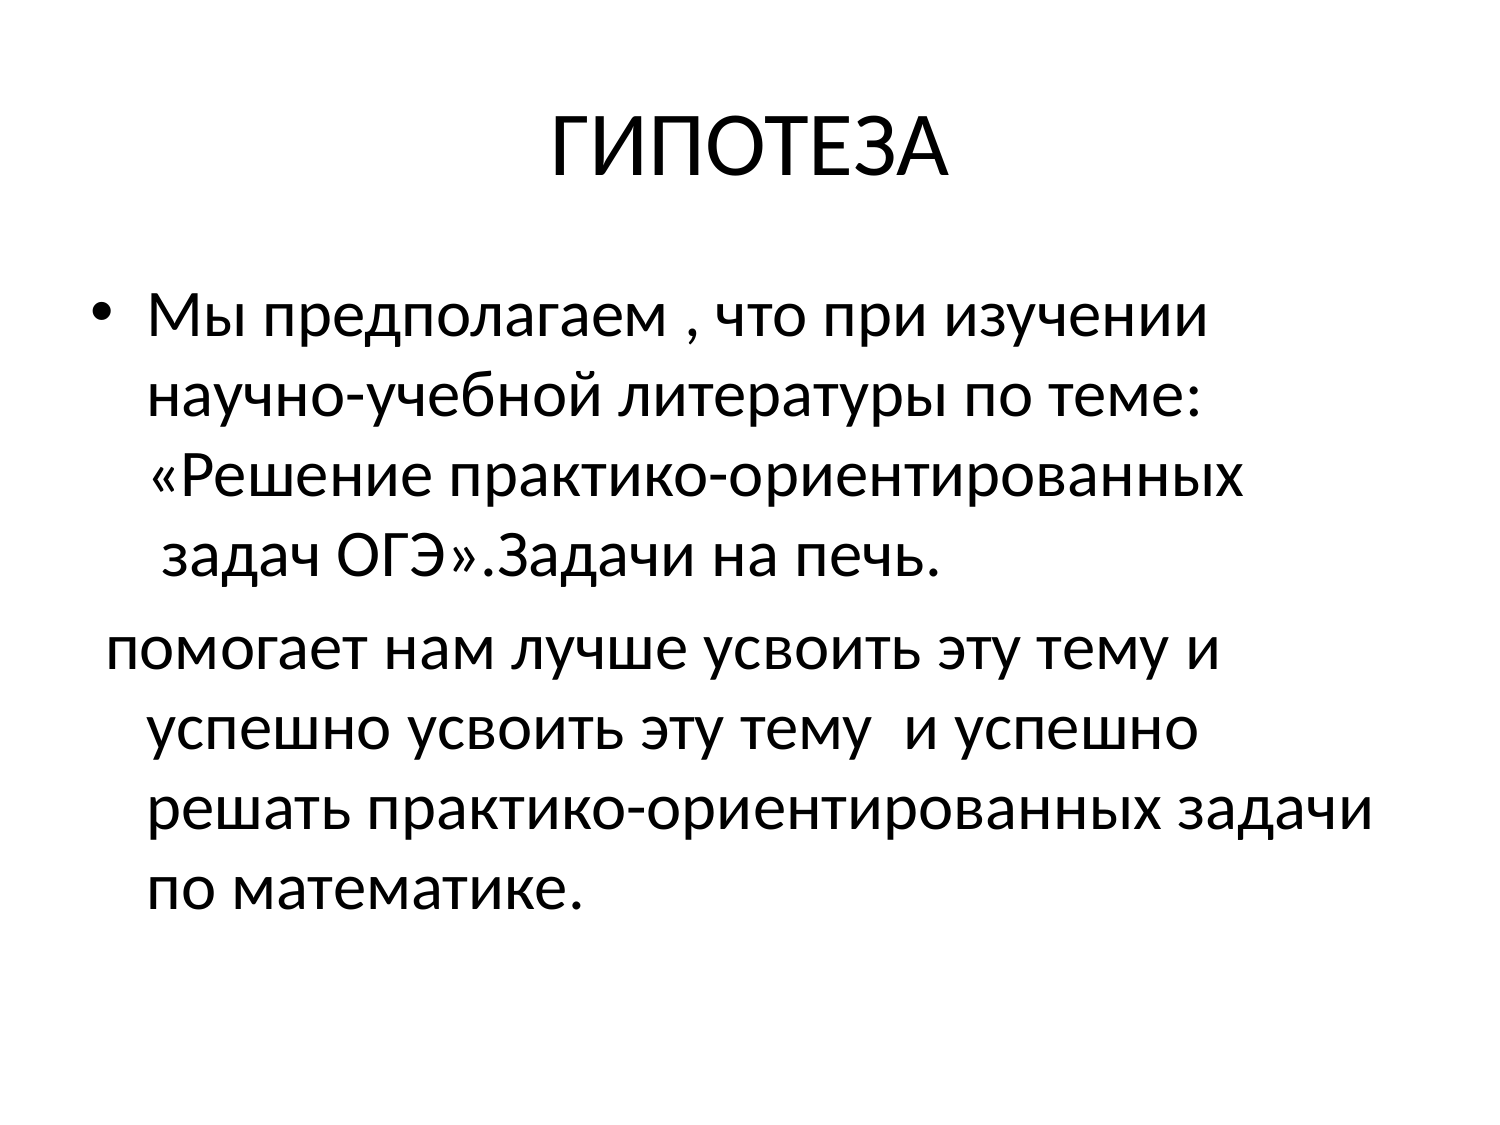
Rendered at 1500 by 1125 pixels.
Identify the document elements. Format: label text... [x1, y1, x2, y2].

title ГИПОТЕЗА [75, 45, 1425, 233]
list Мы предполагаем , что при изучении научно-учебной литературы по теме: «Решение практико-ориентированных задач ОГЭ».Задачи на печь. помогает нам лучше усвоить эту тему и успешно усвоить эту тему и успешно решать практико-ориентированных задачи по математике. [75, 262, 1425, 1005]
